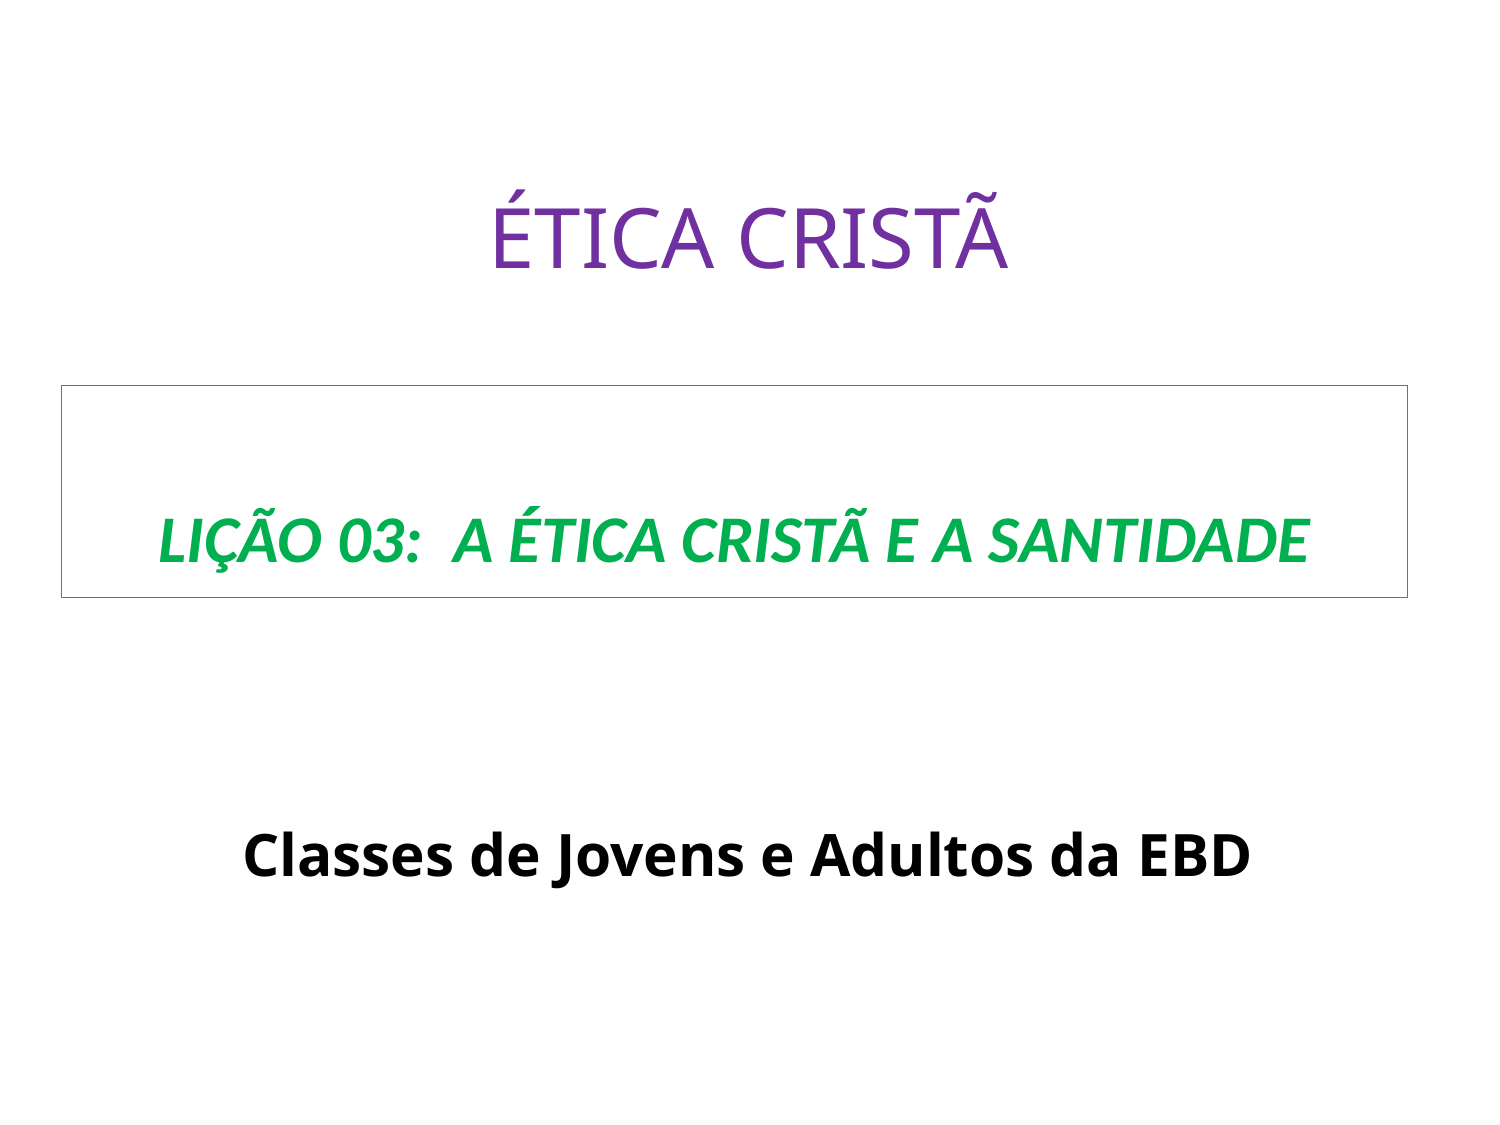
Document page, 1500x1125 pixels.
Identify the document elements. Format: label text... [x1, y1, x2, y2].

text_box ÉTICA CRISTÃ [87, 177, 1411, 293]
text_box Classes de Jovens e Adultos da EBD [112, 810, 1384, 937]
subtitle LIÇÃO 03: A ÉTICA CRISTÃ E A SANTIDADE [61, 385, 1408, 598]
